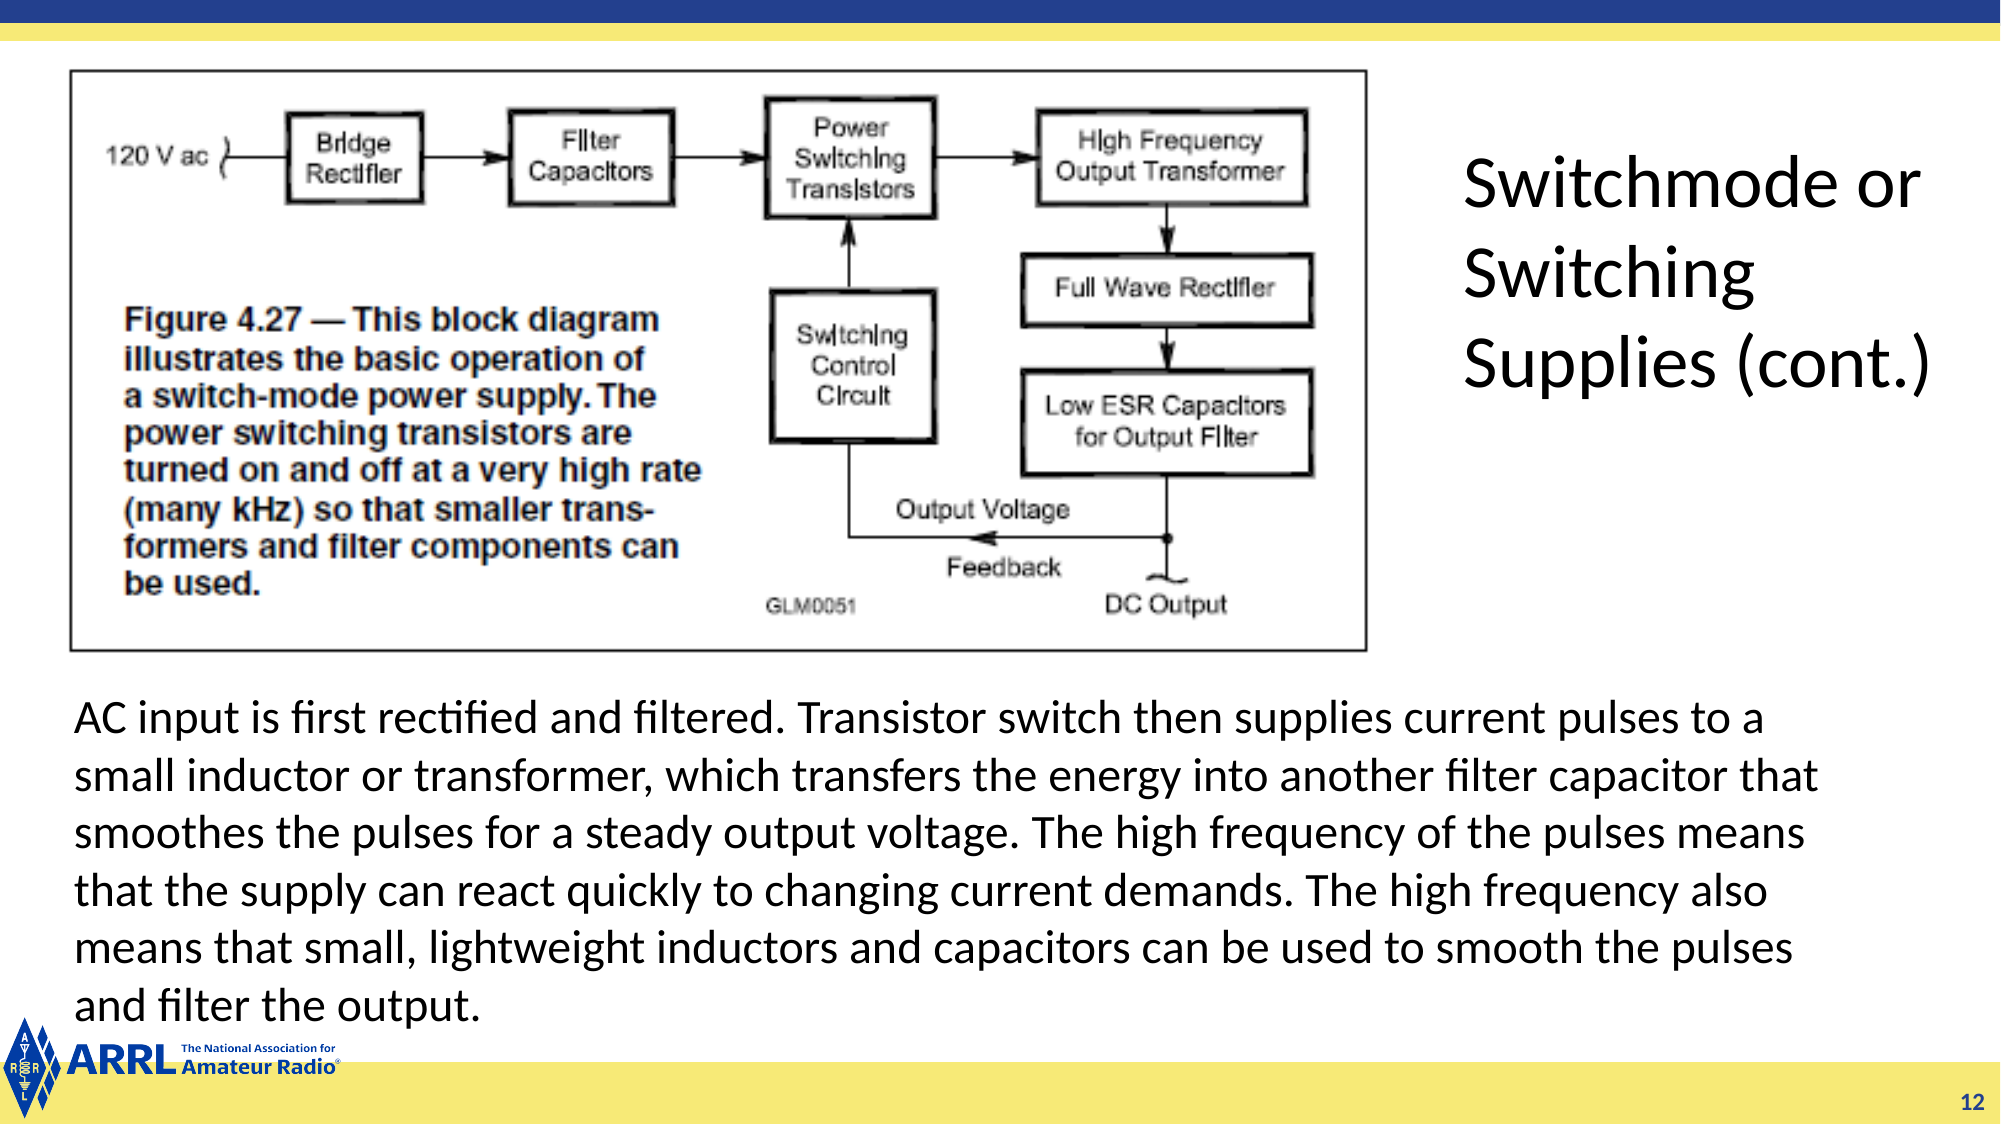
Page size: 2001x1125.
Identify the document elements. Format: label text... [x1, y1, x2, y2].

text_box Switchmode or Switching Supplies (cont.) [1449, 124, 1975, 410]
text_box AC input is first rectified and filtered. Transistor switch then supplies current pulses to a small inductor or transformer, which transfers the energy into another filter capacitor that smoothes the pulses for a steady output voltage. The high frequency of the pulses means that the supply can react quickly to changing current demands. The high frequency also means that small, lightweight inductors and capacitors can be used to smooth the pulses and filter the output. [58, 678, 1884, 1038]
picture [58, 63, 1378, 660]
picture [1, 1015, 342, 1121]
